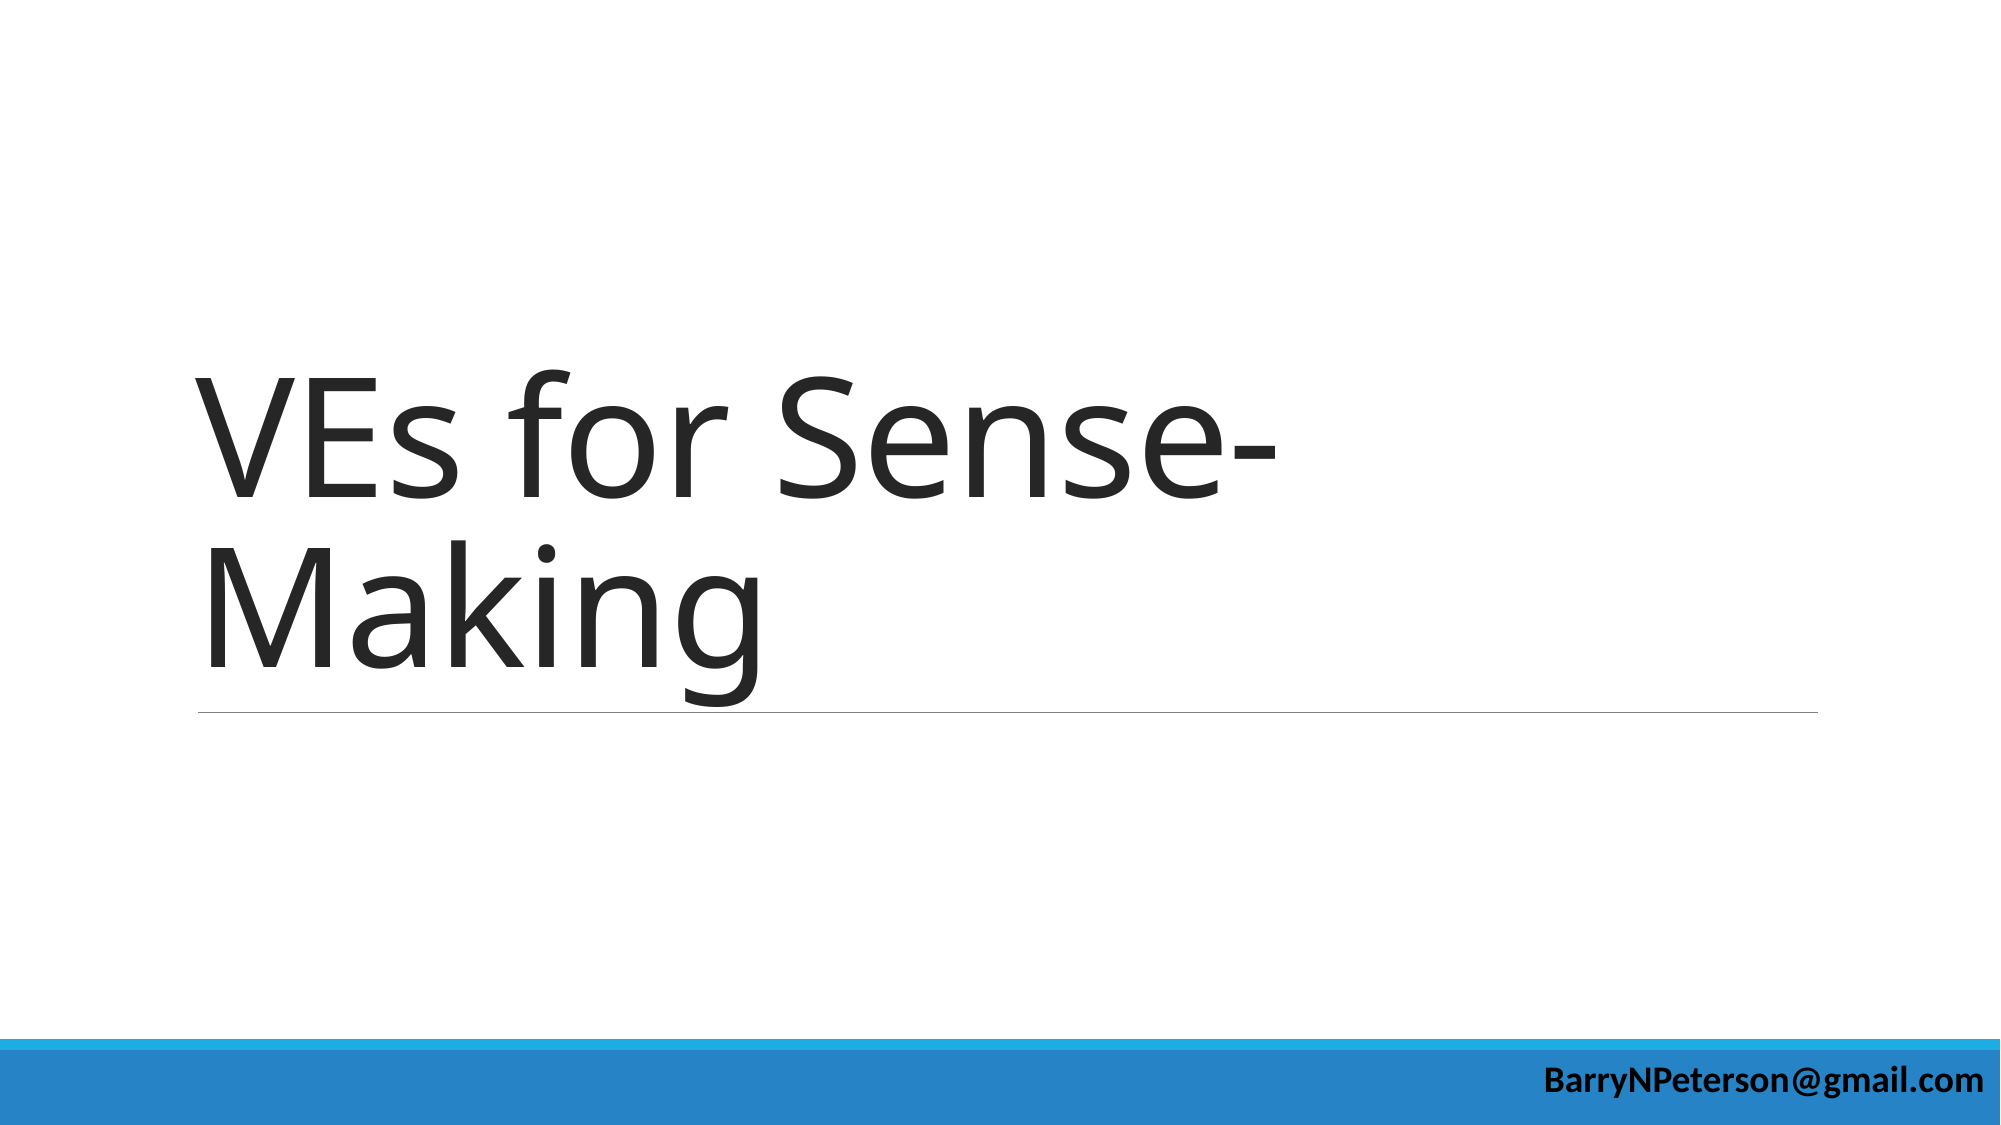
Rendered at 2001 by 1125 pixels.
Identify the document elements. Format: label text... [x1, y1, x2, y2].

title VEs for Sense-Making [180, 124, 1830, 710]
text_box BarryNPeterson@gmail.com [999, 1047, 2000, 1108]
